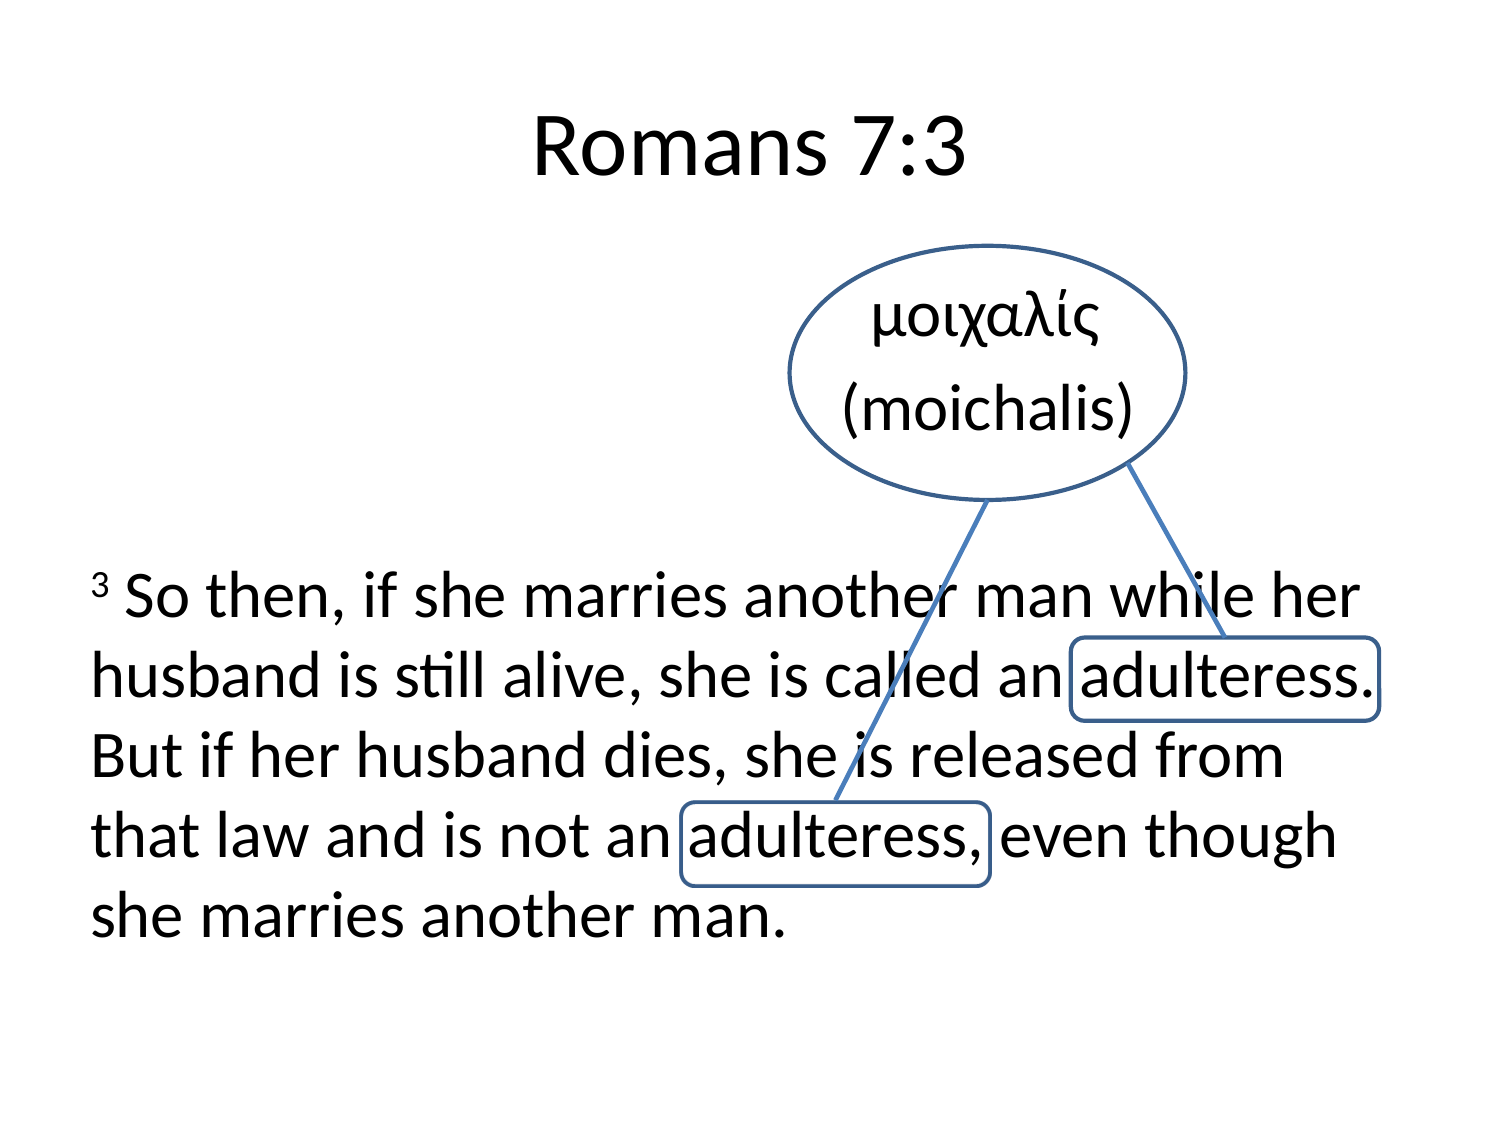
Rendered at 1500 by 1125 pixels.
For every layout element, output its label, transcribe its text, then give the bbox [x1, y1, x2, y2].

list μοιχαλίς (moichalis) 3 So then, if she marries another man while her husband is still alive, she is called an adulteress. But if her husband dies, she is released from that law and is not an adulteress, even though she marries another man. [75, 262, 1425, 1005]
text_box [787, 243, 1188, 503]
title Romans 7:3 [75, 45, 1425, 233]
picture [679, 799, 992, 888]
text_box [835, 499, 988, 801]
text_box [1068, 635, 1382, 723]
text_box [1127, 462, 1226, 638]
